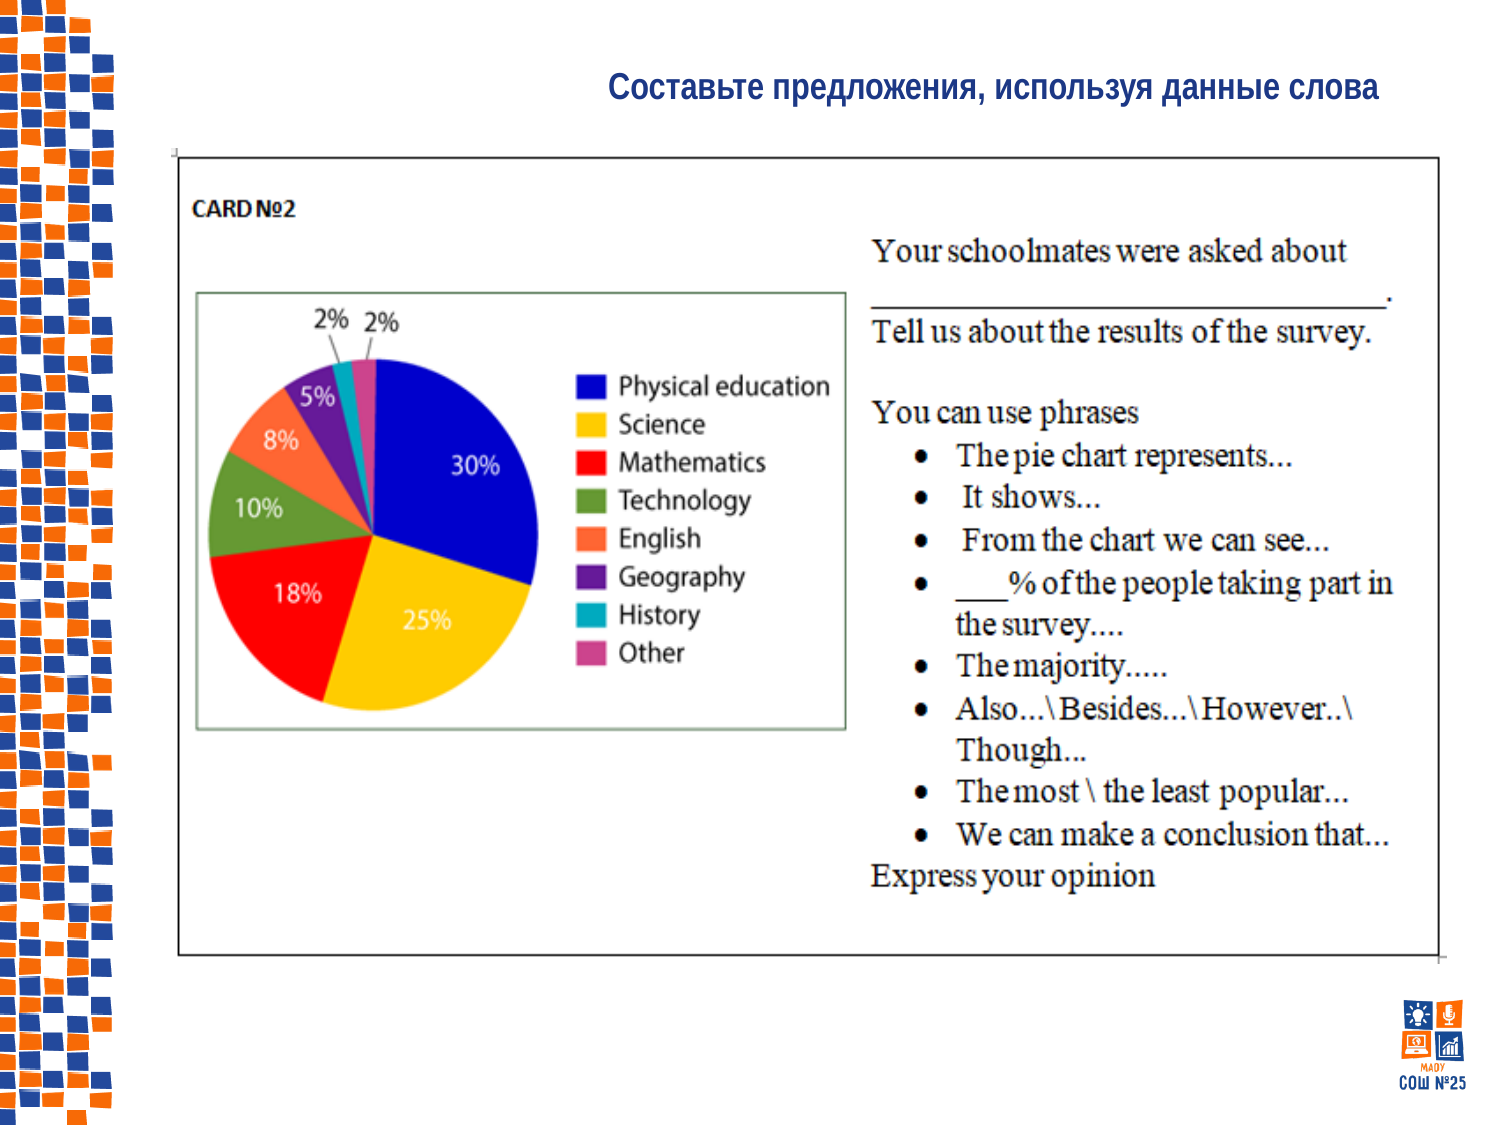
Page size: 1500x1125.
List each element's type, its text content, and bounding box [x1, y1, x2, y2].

picture [1399, 999, 1467, 1090]
picture [0, 0, 1448, 1125]
text_box Составьте предложения, используя данные слова [593, 54, 1500, 115]
